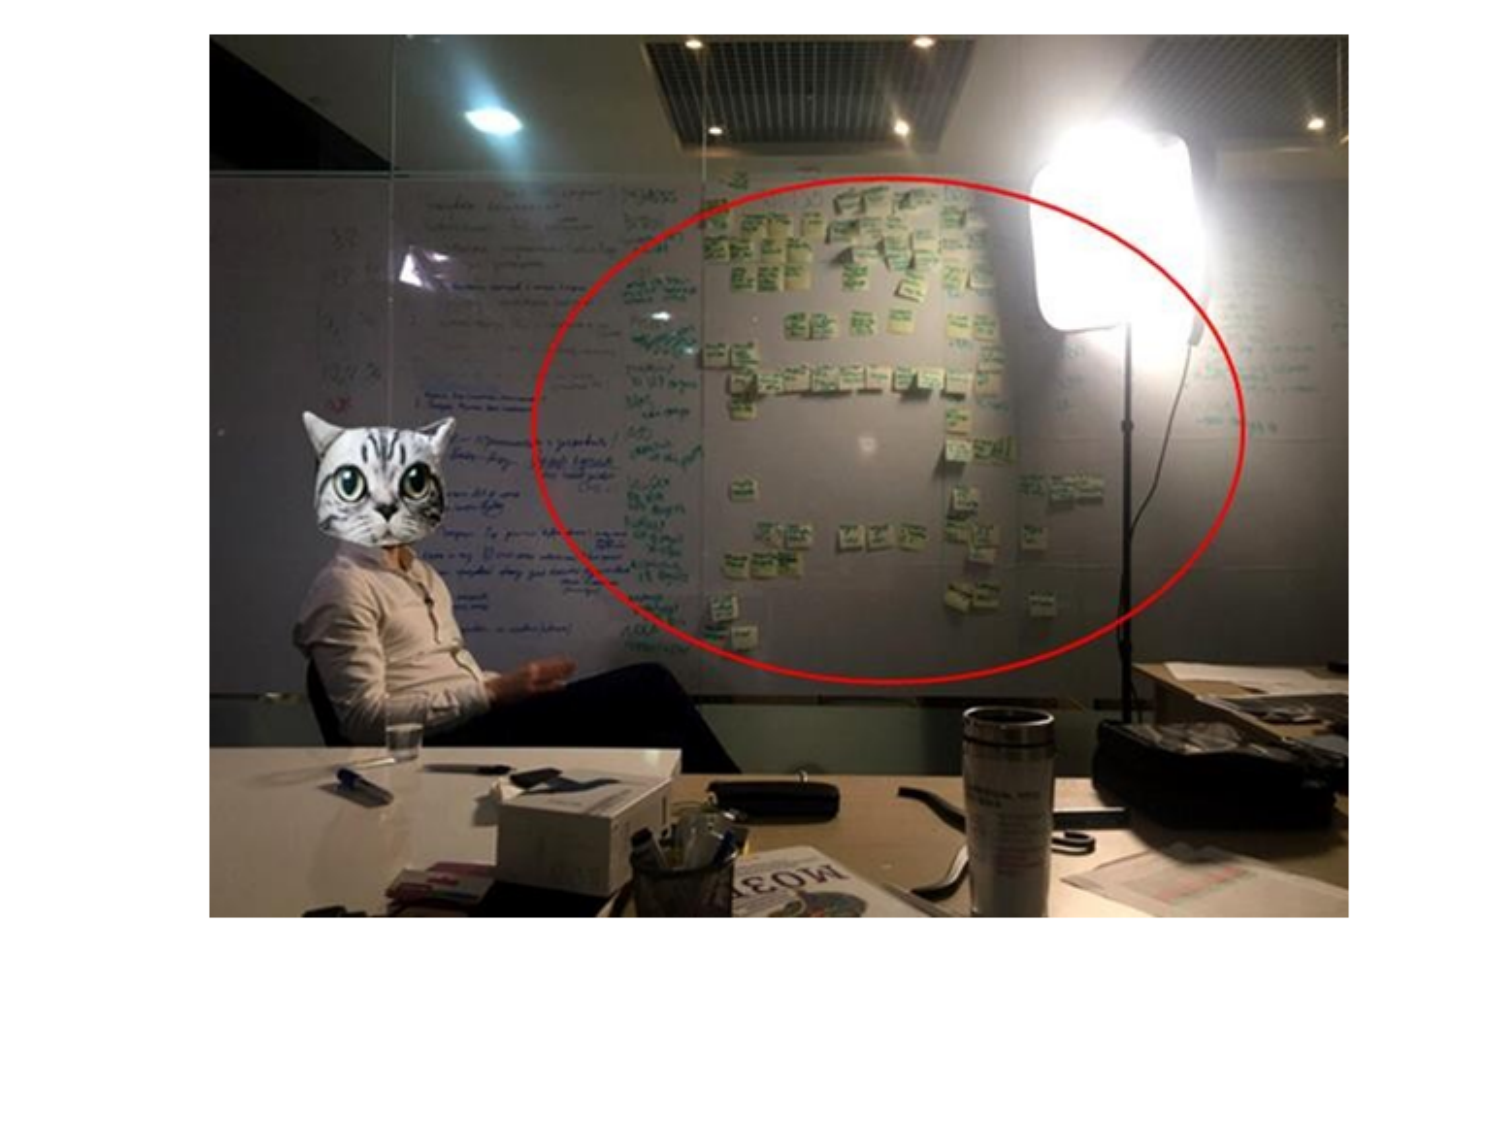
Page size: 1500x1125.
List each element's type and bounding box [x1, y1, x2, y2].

picture [206, 30, 1353, 922]
